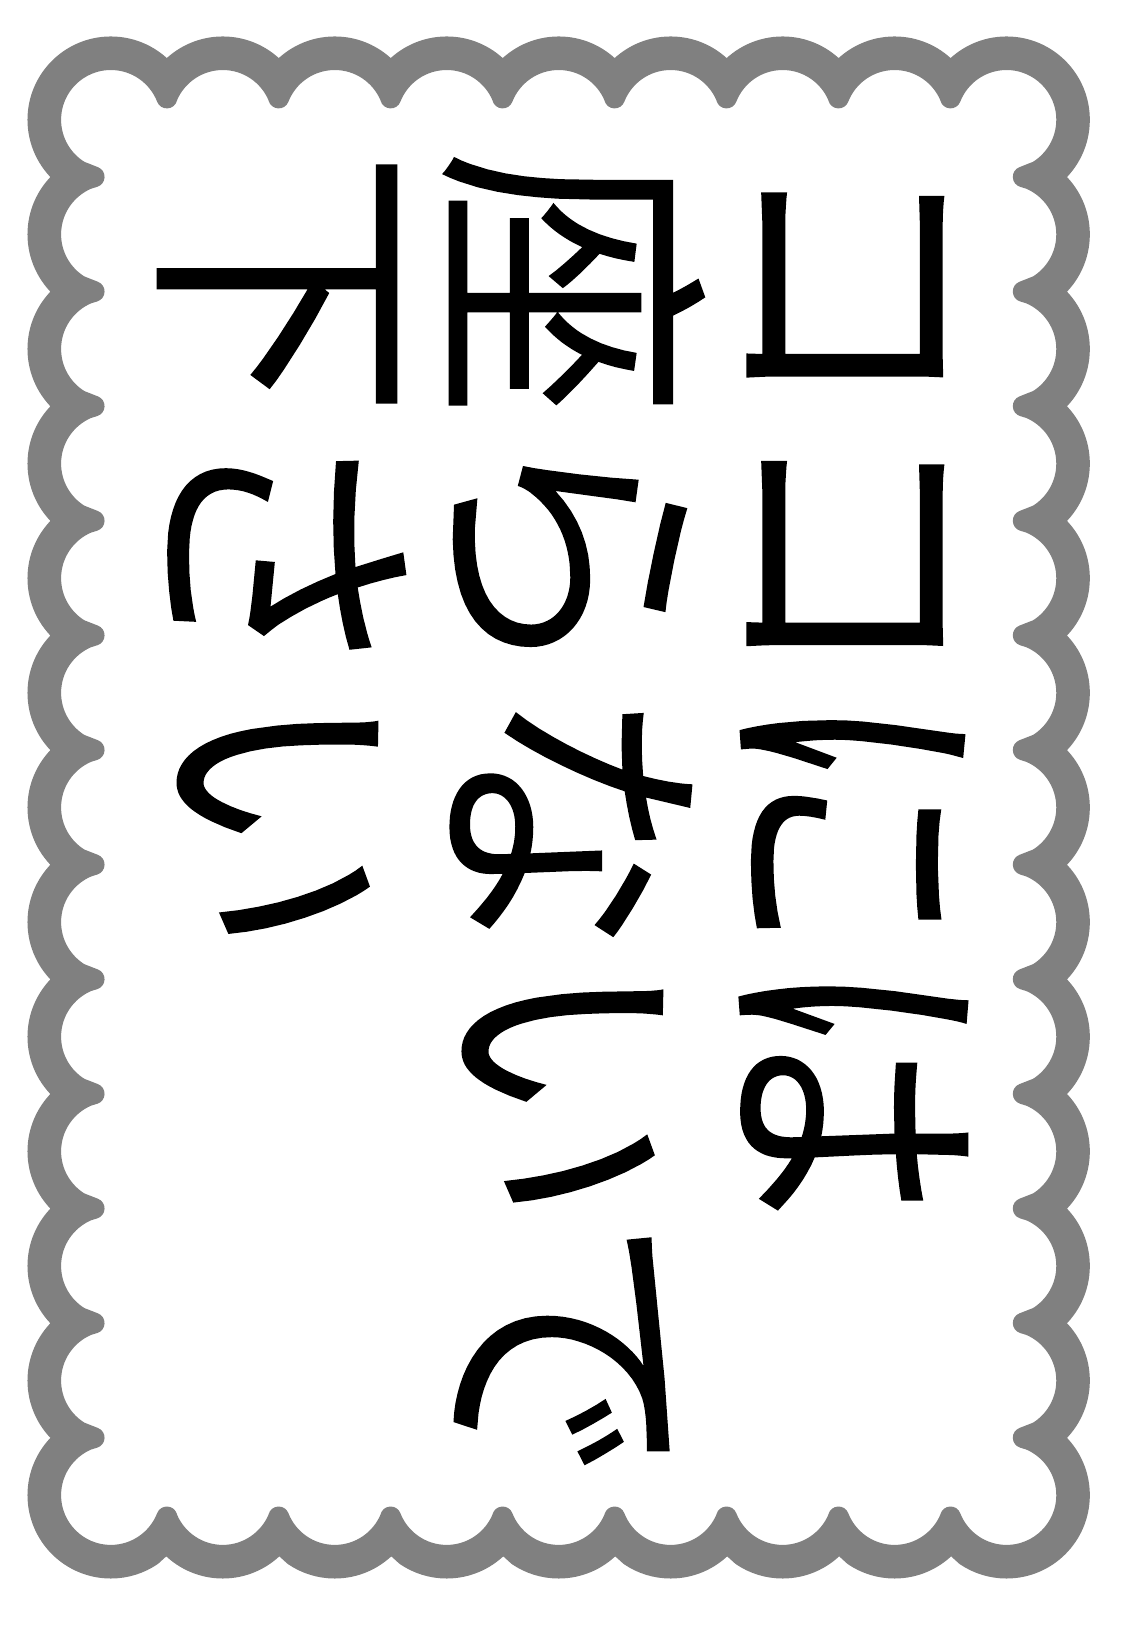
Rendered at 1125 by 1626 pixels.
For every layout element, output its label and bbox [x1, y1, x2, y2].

text_box [35, 44, 1082, 1571]
